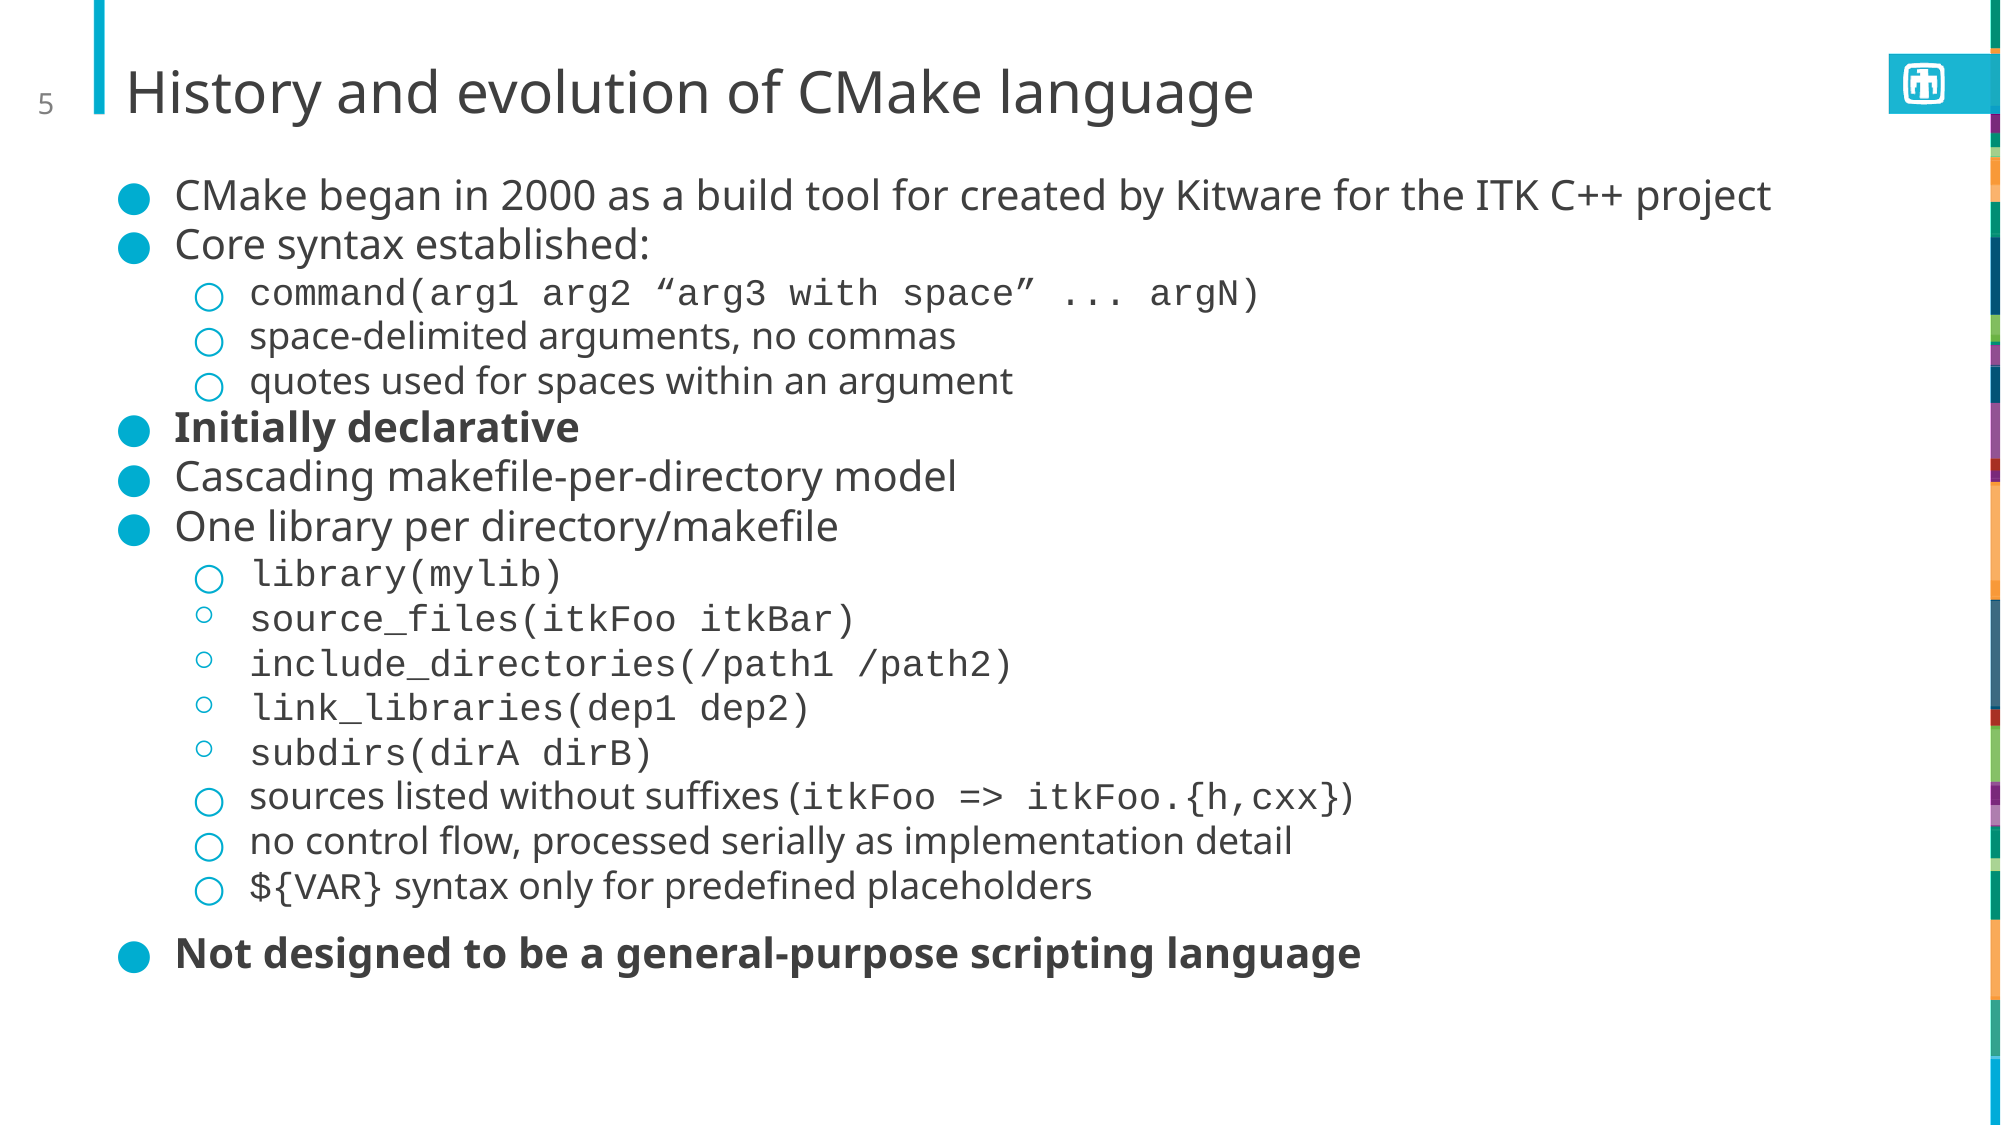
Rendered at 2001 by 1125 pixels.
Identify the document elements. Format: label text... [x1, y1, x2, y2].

picture [0, 0, 2001, 1125]
list CMake began in 2000 as a build tool for created by Kitware for the ITK C++ project Core syntax established: command(arg1 arg2 “arg3 with space” ... argN) space-delimited arguments, no commas quotes used for spaces within an argument Initially declarative Cascading makefile-per-directory model One library per directory/makefile library(mylib) source_files(itkFoo itkBar) include_directories(/path1 /path2) link_libraries(dep1 dep2) subdirs(dirA dirB) sources listed without suffixes (itkFoo => itkFoo.{h,cxx}) no control flow, processed serially as implementation detail ${VAR} syntax only for predefined placeholders Not designed to be a general-purpose scripting language [91, 166, 1913, 1091]
title History and evolution of CMake language [118, 58, 1838, 153]
slide_number 5 [0, 58, 92, 153]
